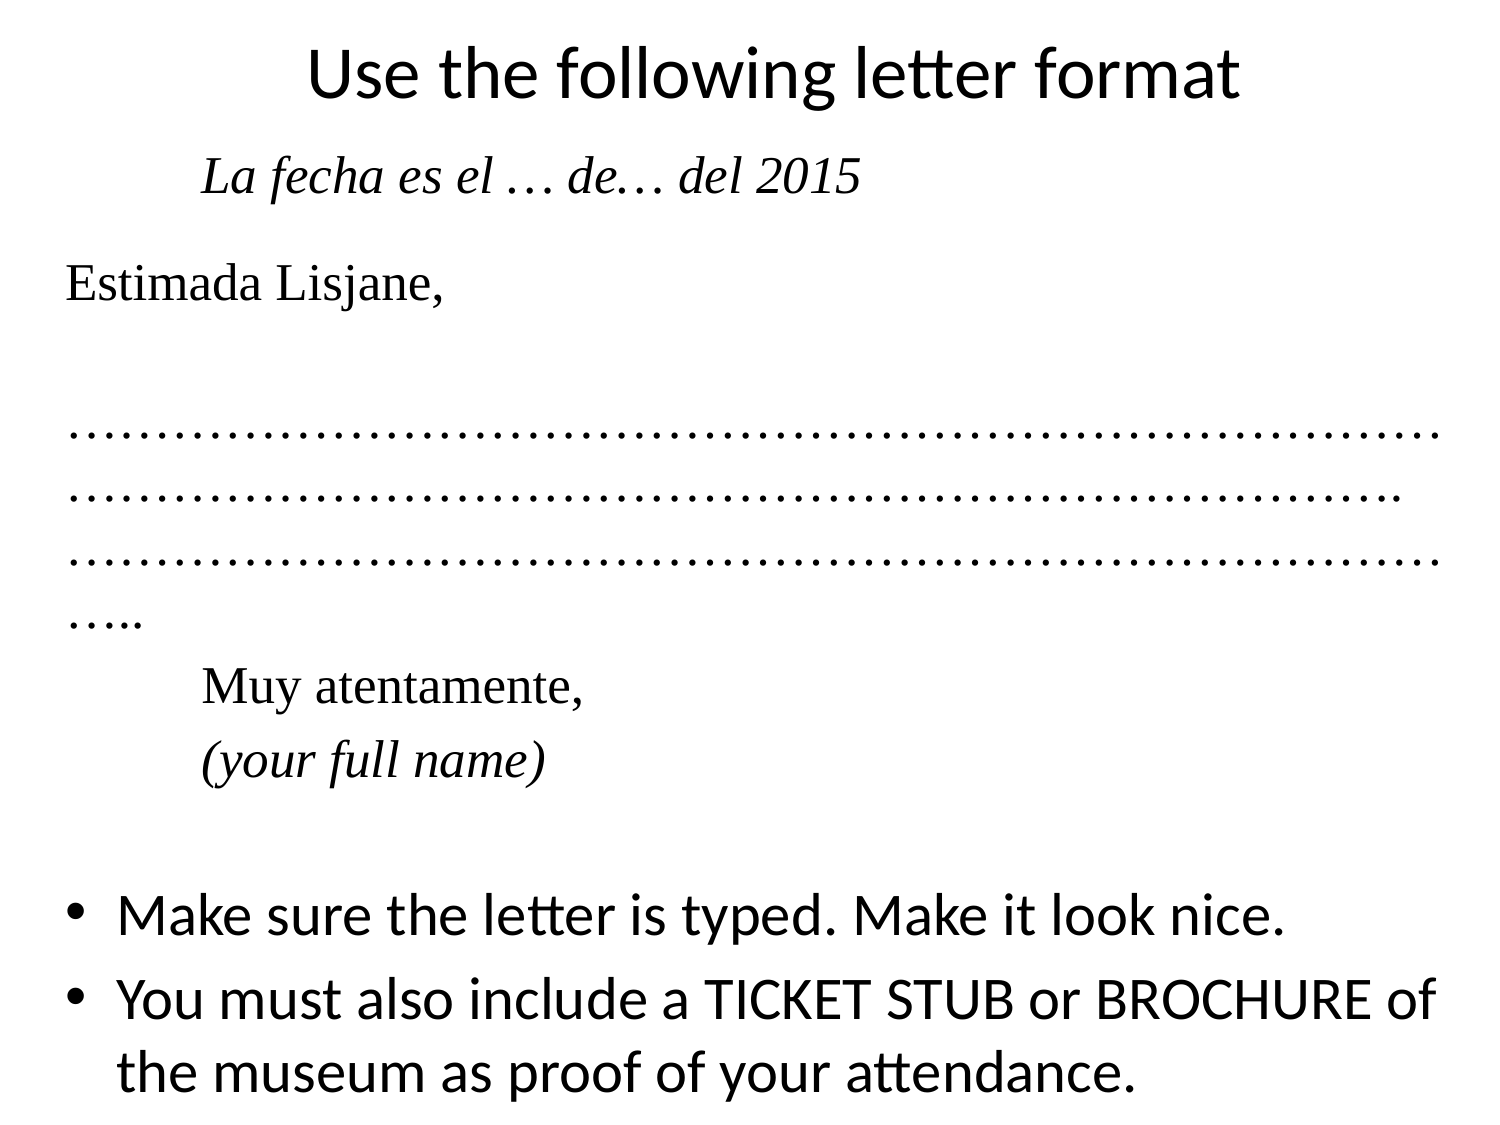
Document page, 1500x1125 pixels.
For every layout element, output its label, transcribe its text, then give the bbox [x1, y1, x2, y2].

list La fecha es el … de… del 2015 Estimada Lisjane, ……………………………………………………………………………………………………………………………………….……………………………………………………………………….. Muy atentamente, (your full name) Make sure the letter is typed. Make it look nice. You must also include a TICKET STUB or BROCHURE of the museum as proof of your attendance. [50, 125, 1463, 1125]
title Use the following letter format [150, 12, 1400, 125]
